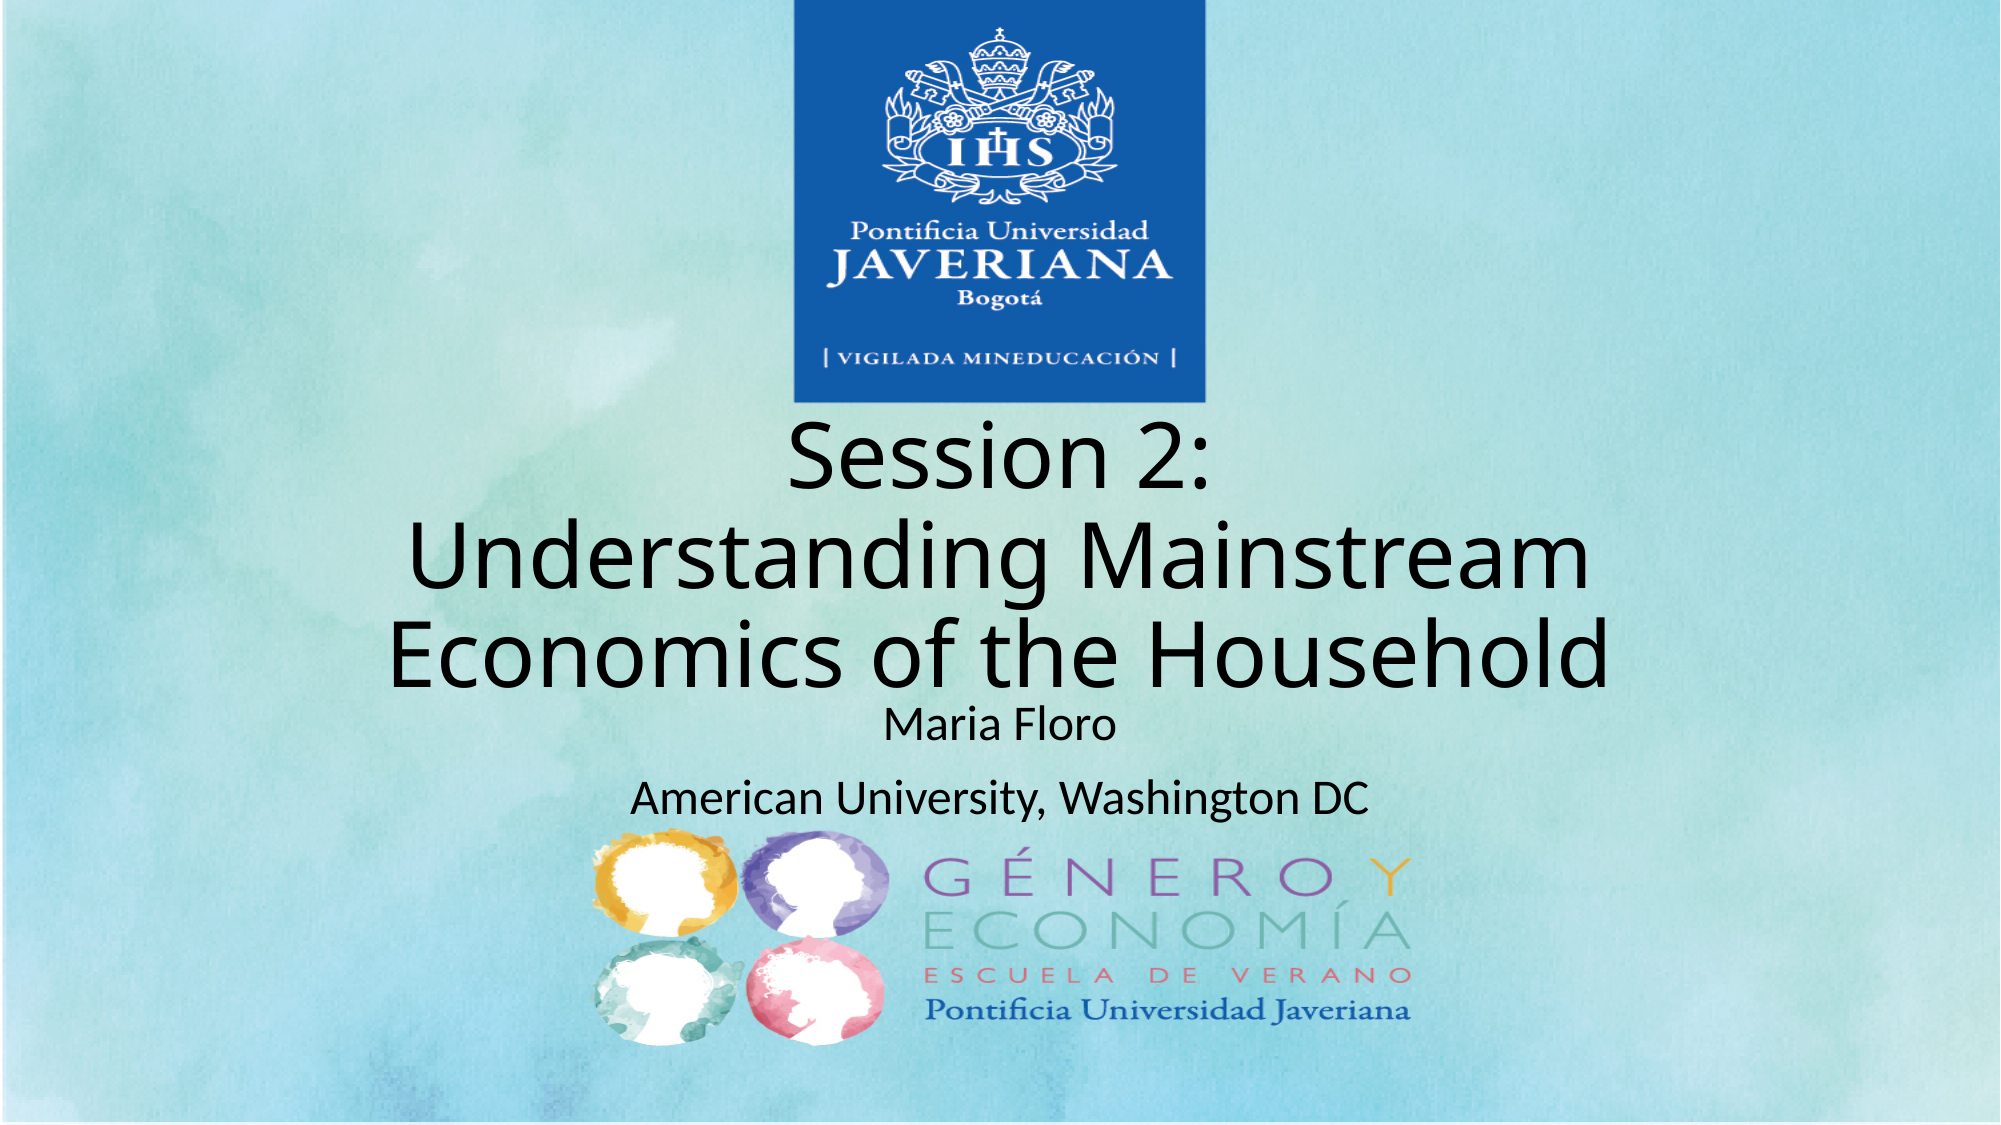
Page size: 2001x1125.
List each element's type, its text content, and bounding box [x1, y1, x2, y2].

picture [0, 0, 2000, 1125]
text_box Session 2: Understanding Mainstream Economics of the Household [249, 402, 1750, 689]
text_box Maria Floro American University, Washington DC [249, 689, 1750, 858]
